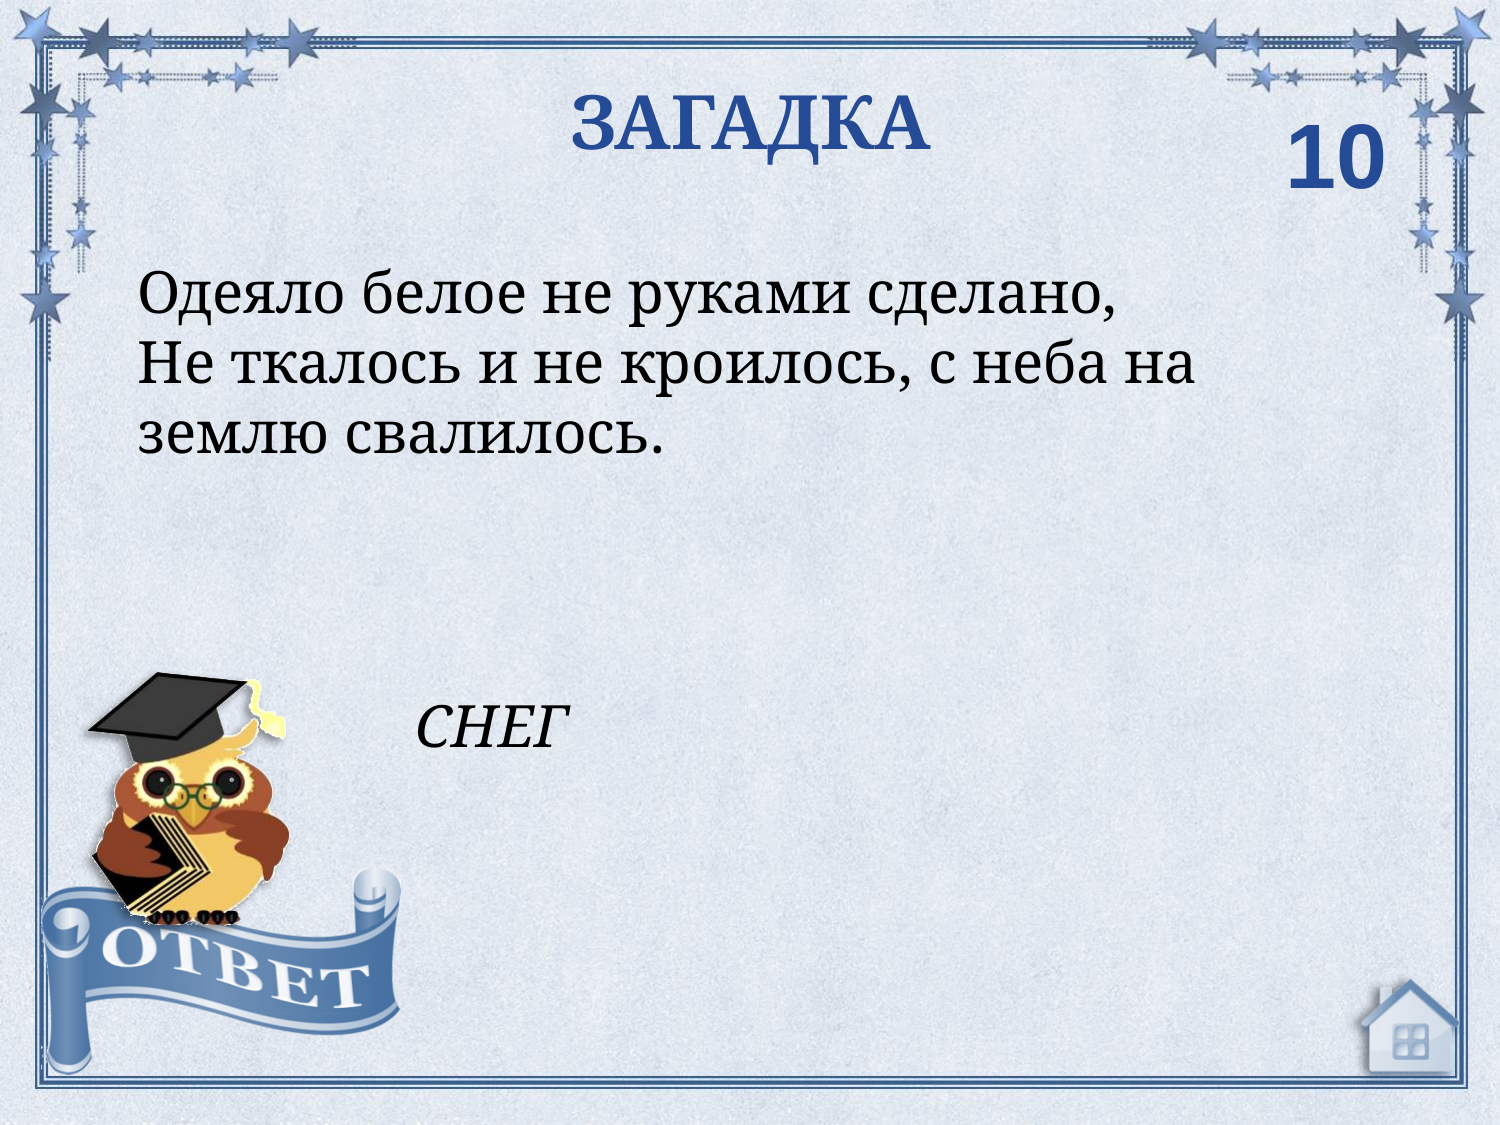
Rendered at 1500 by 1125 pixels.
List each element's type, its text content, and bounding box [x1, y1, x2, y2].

text_box Одеяло белое не руками сделано, Не ткалось и не кроилось, с неба на землю свалилось. [123, 247, 1378, 473]
picture [0, 0, 1500, 1125]
text_box ЗАГАДКА [301, 66, 1200, 172]
text_box СНЕГ [400, 681, 1435, 766]
text_box 10 [1266, 89, 1407, 215]
